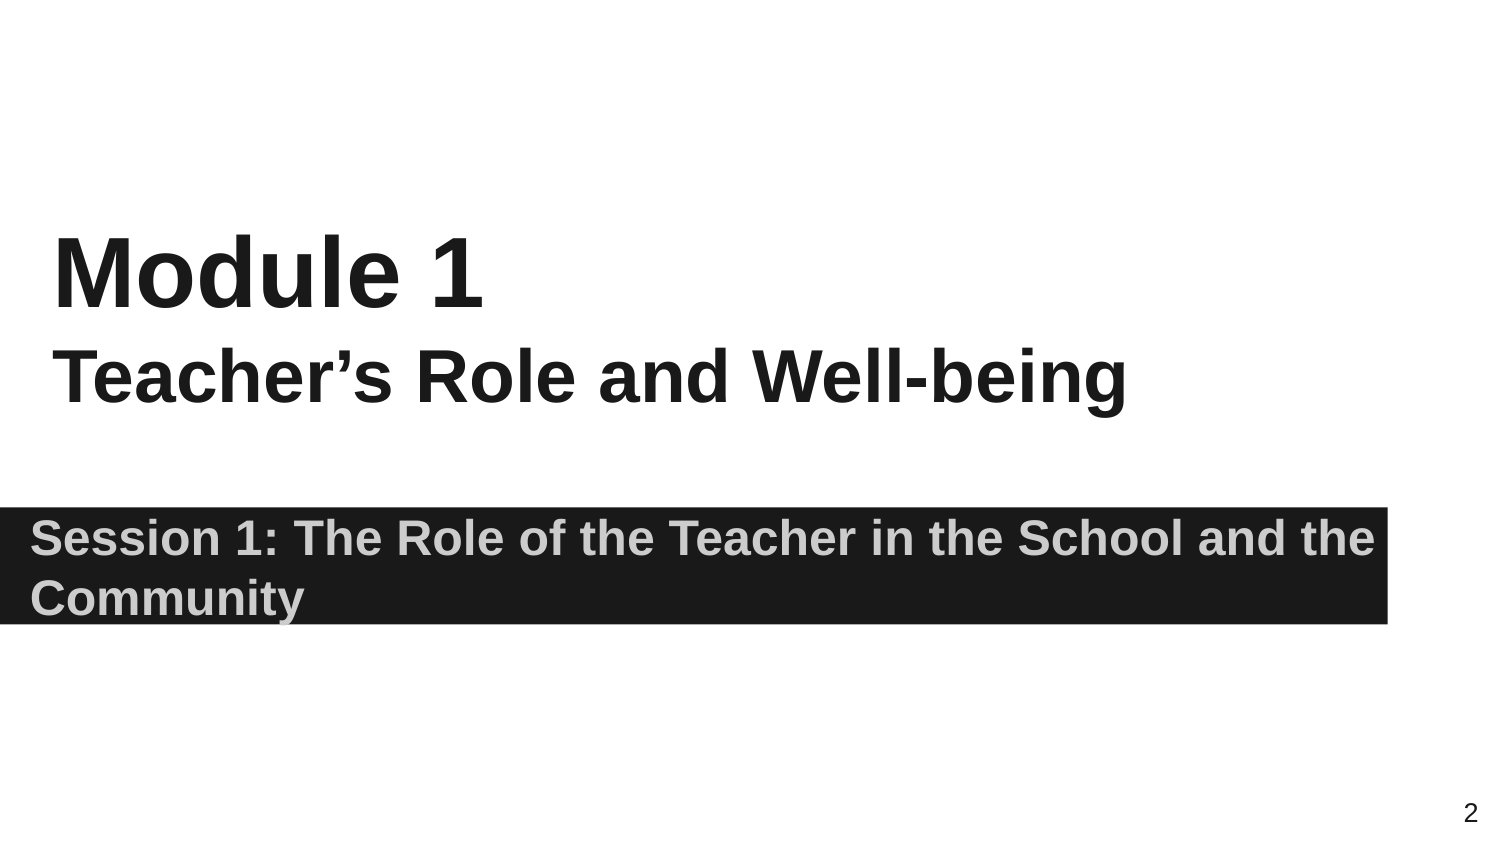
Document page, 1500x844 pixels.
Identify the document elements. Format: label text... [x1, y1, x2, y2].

slide_number 2 [1403, 779, 1494, 844]
title Module 1 Teacher’s Role and Well-being [37, 155, 1500, 433]
subtitle Session 1: The Role of the Teacher in the School and the Community [14, 507, 1500, 625]
